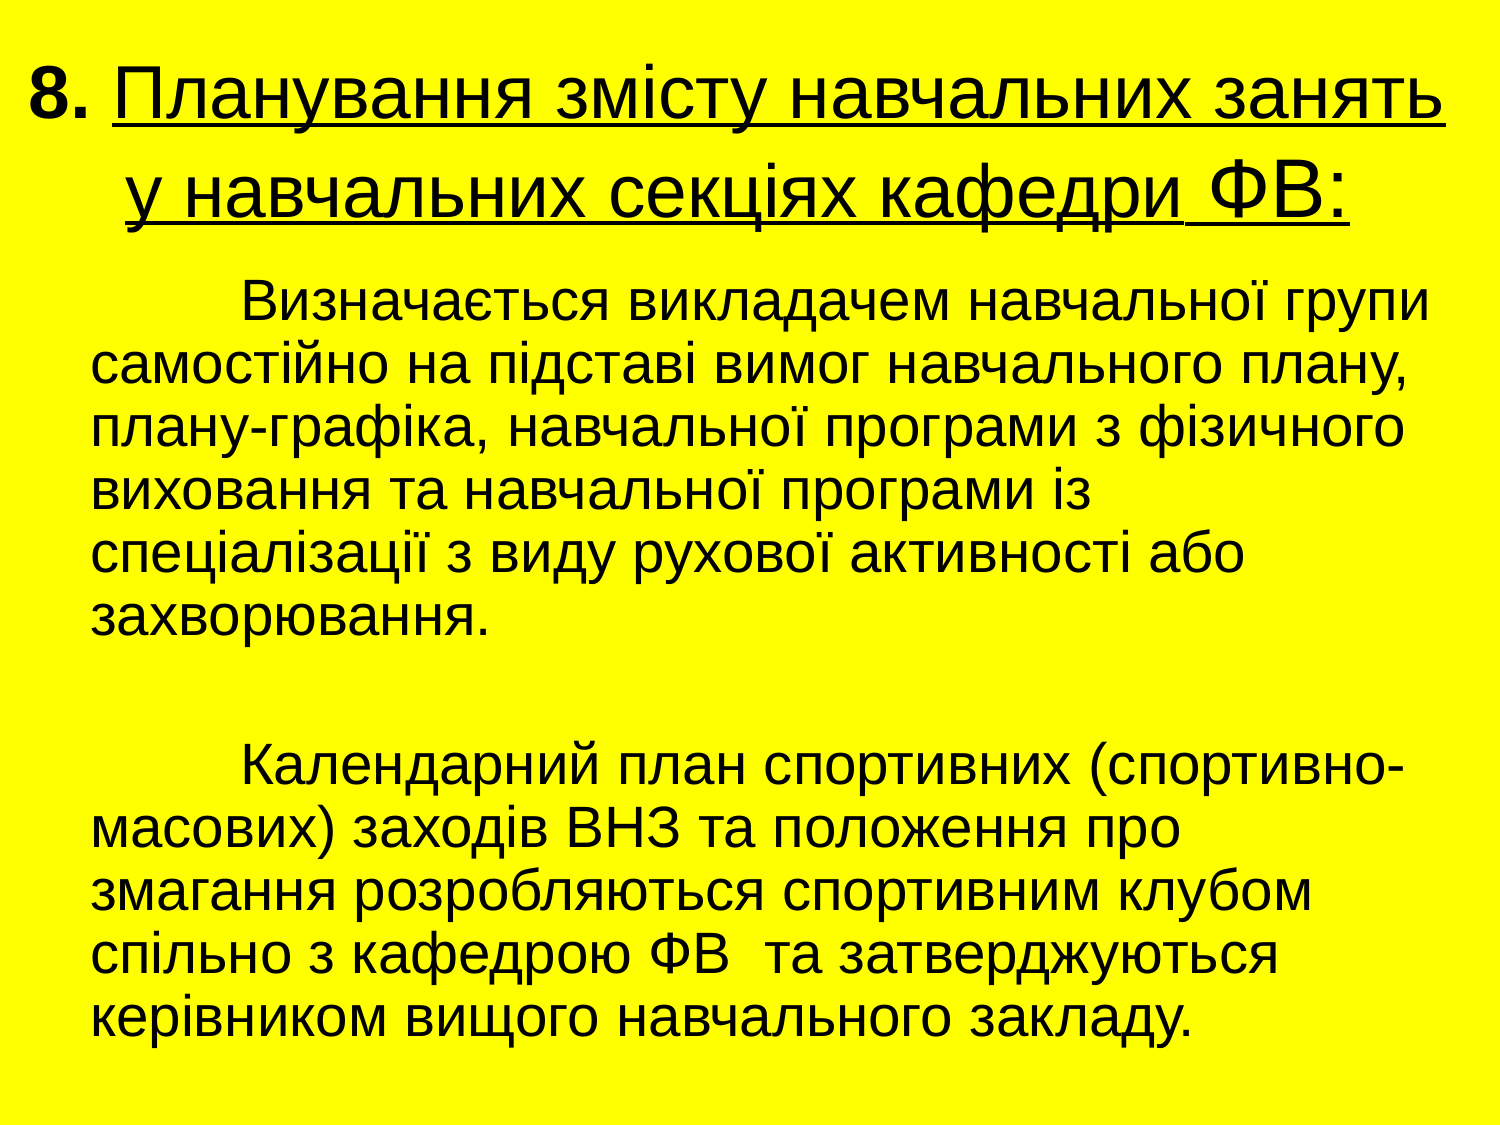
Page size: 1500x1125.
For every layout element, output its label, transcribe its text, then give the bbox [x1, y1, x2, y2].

title 8. Планування змісту навчальних занять у навчальних секціях кафедри ФВ: [0, 45, 1475, 233]
list Визначається викладачем навчальної групи самостійно на підставі вимог навчального плану, плану-графіка, навчальної програми з фізичного виховання та навчальної програми із спеціалізації з виду рухової активності або захворювання. Календарний план спортивних (спортивно-масових) заходів ВНЗ та положення про змагання розробляються спортивним клубом спільно з кафедрою ФВ та затверджуються керівником вищого навчального закладу. [75, 262, 1450, 1088]
